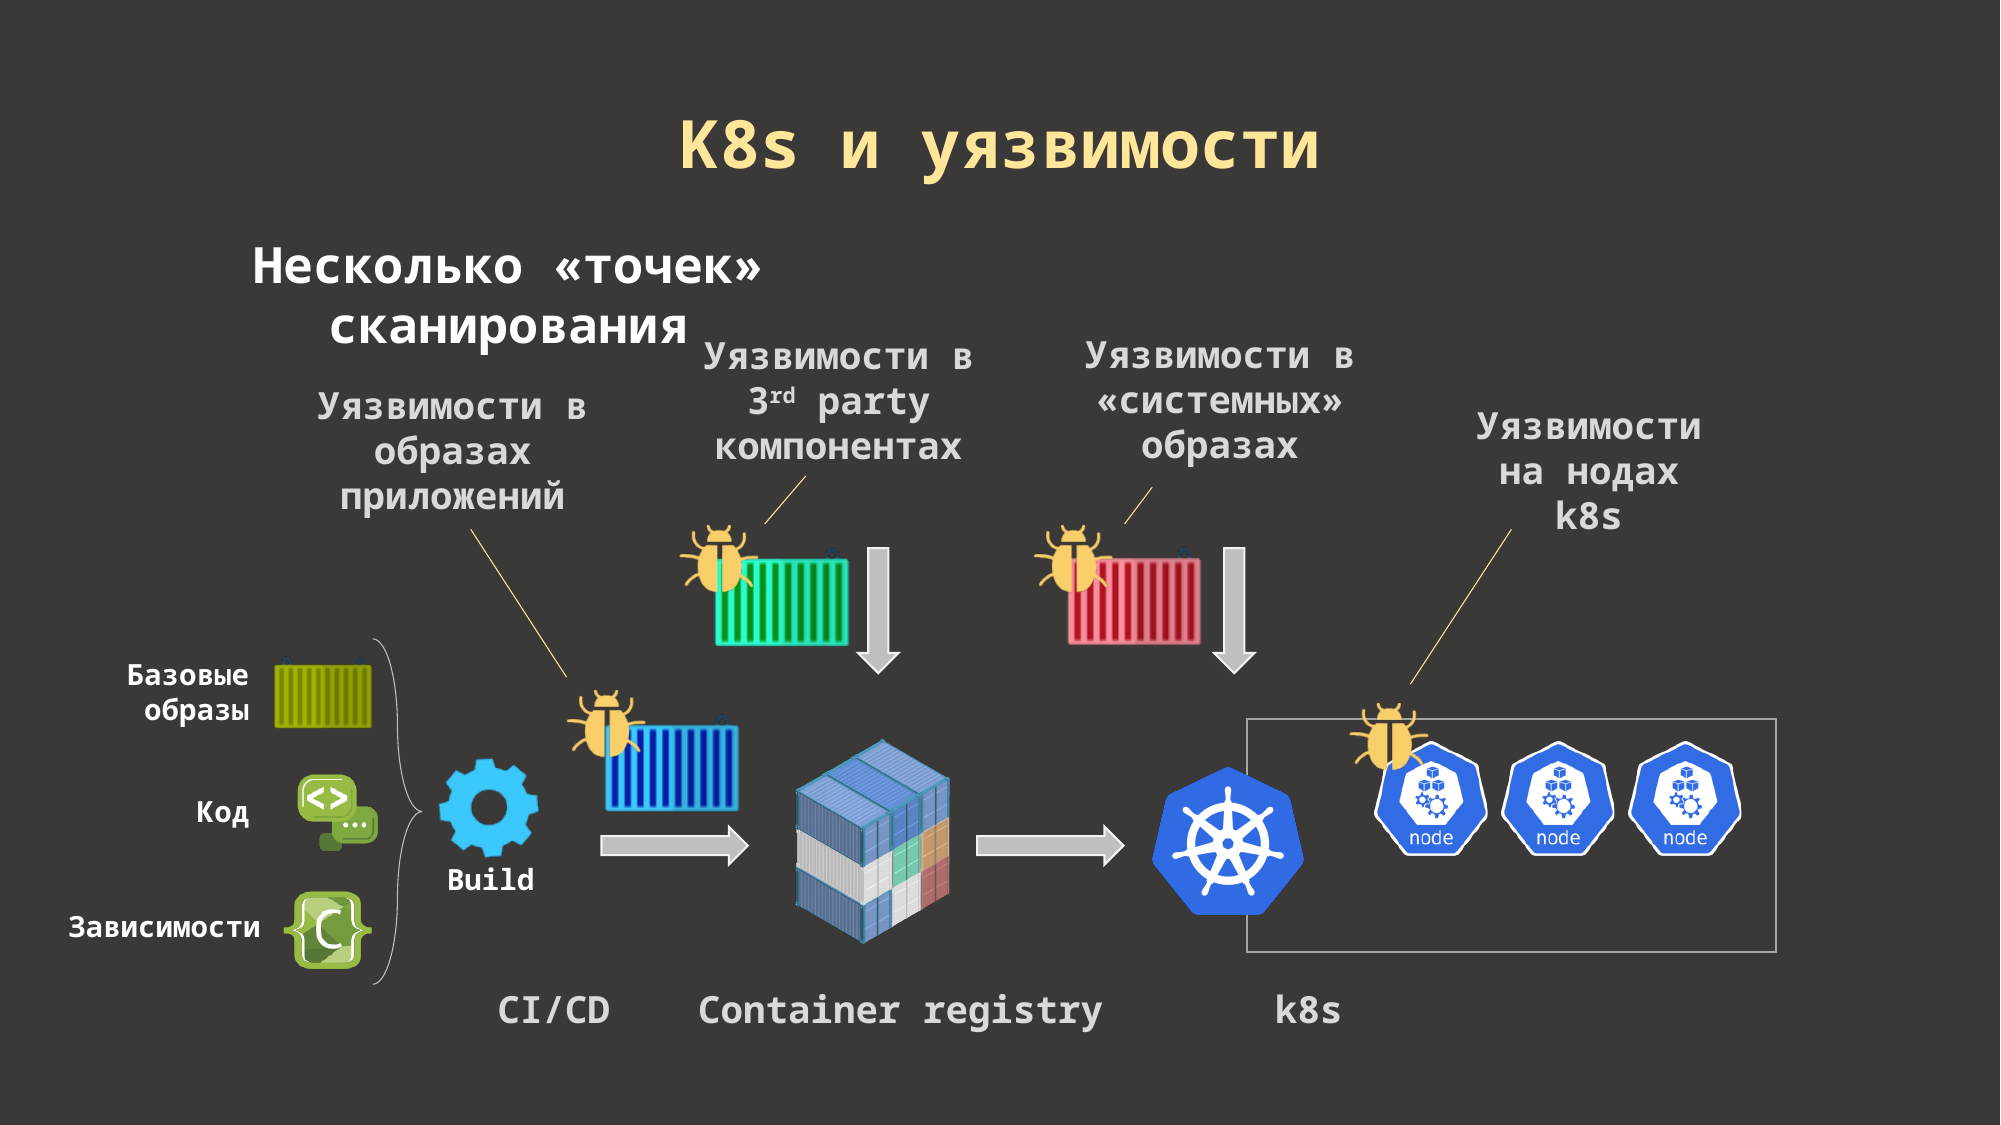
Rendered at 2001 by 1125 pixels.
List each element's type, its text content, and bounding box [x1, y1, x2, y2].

picture [430, 743, 551, 865]
text_box Зависимости [48, 901, 276, 951]
picture [1025, 512, 1280, 675]
text_box Уязвимости в «системных» образах [1019, 323, 1421, 474]
text_box [600, 836, 740, 868]
picture [1624, 738, 1744, 858]
picture [1497, 738, 1617, 858]
text_box [1246, 718, 1777, 953]
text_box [1124, 487, 1153, 524]
picture [1152, 767, 1304, 915]
text_box K8s и уязвимости [0, 94, 2000, 190]
text_box [372, 638, 423, 985]
text_box Код [123, 786, 264, 836]
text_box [1410, 529, 1512, 685]
picture [288, 768, 386, 858]
picture [560, 678, 1005, 974]
text_box Build [420, 853, 561, 904]
text_box Несколько «точек» сканирования [69, 225, 948, 361]
text_box CI/CD [464, 978, 643, 1039]
picture [277, 883, 383, 972]
text_box Уязвимости на нодах k8s [1457, 394, 1721, 545]
picture [673, 512, 859, 668]
text_box Уязвимости в образах приложений [264, 374, 641, 525]
picture [269, 651, 382, 744]
text_box [1005, 824, 1125, 868]
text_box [764, 475, 806, 524]
text_box Уязвимости в 3rd party компонентах [677, 324, 1000, 475]
text_box Container registry [679, 978, 1122, 1039]
text_box Базовые образы [92, 649, 264, 734]
text_box [859, 547, 901, 675]
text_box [470, 529, 567, 678]
text_box k8s [1256, 978, 1362, 1039]
picture [1343, 691, 1490, 858]
